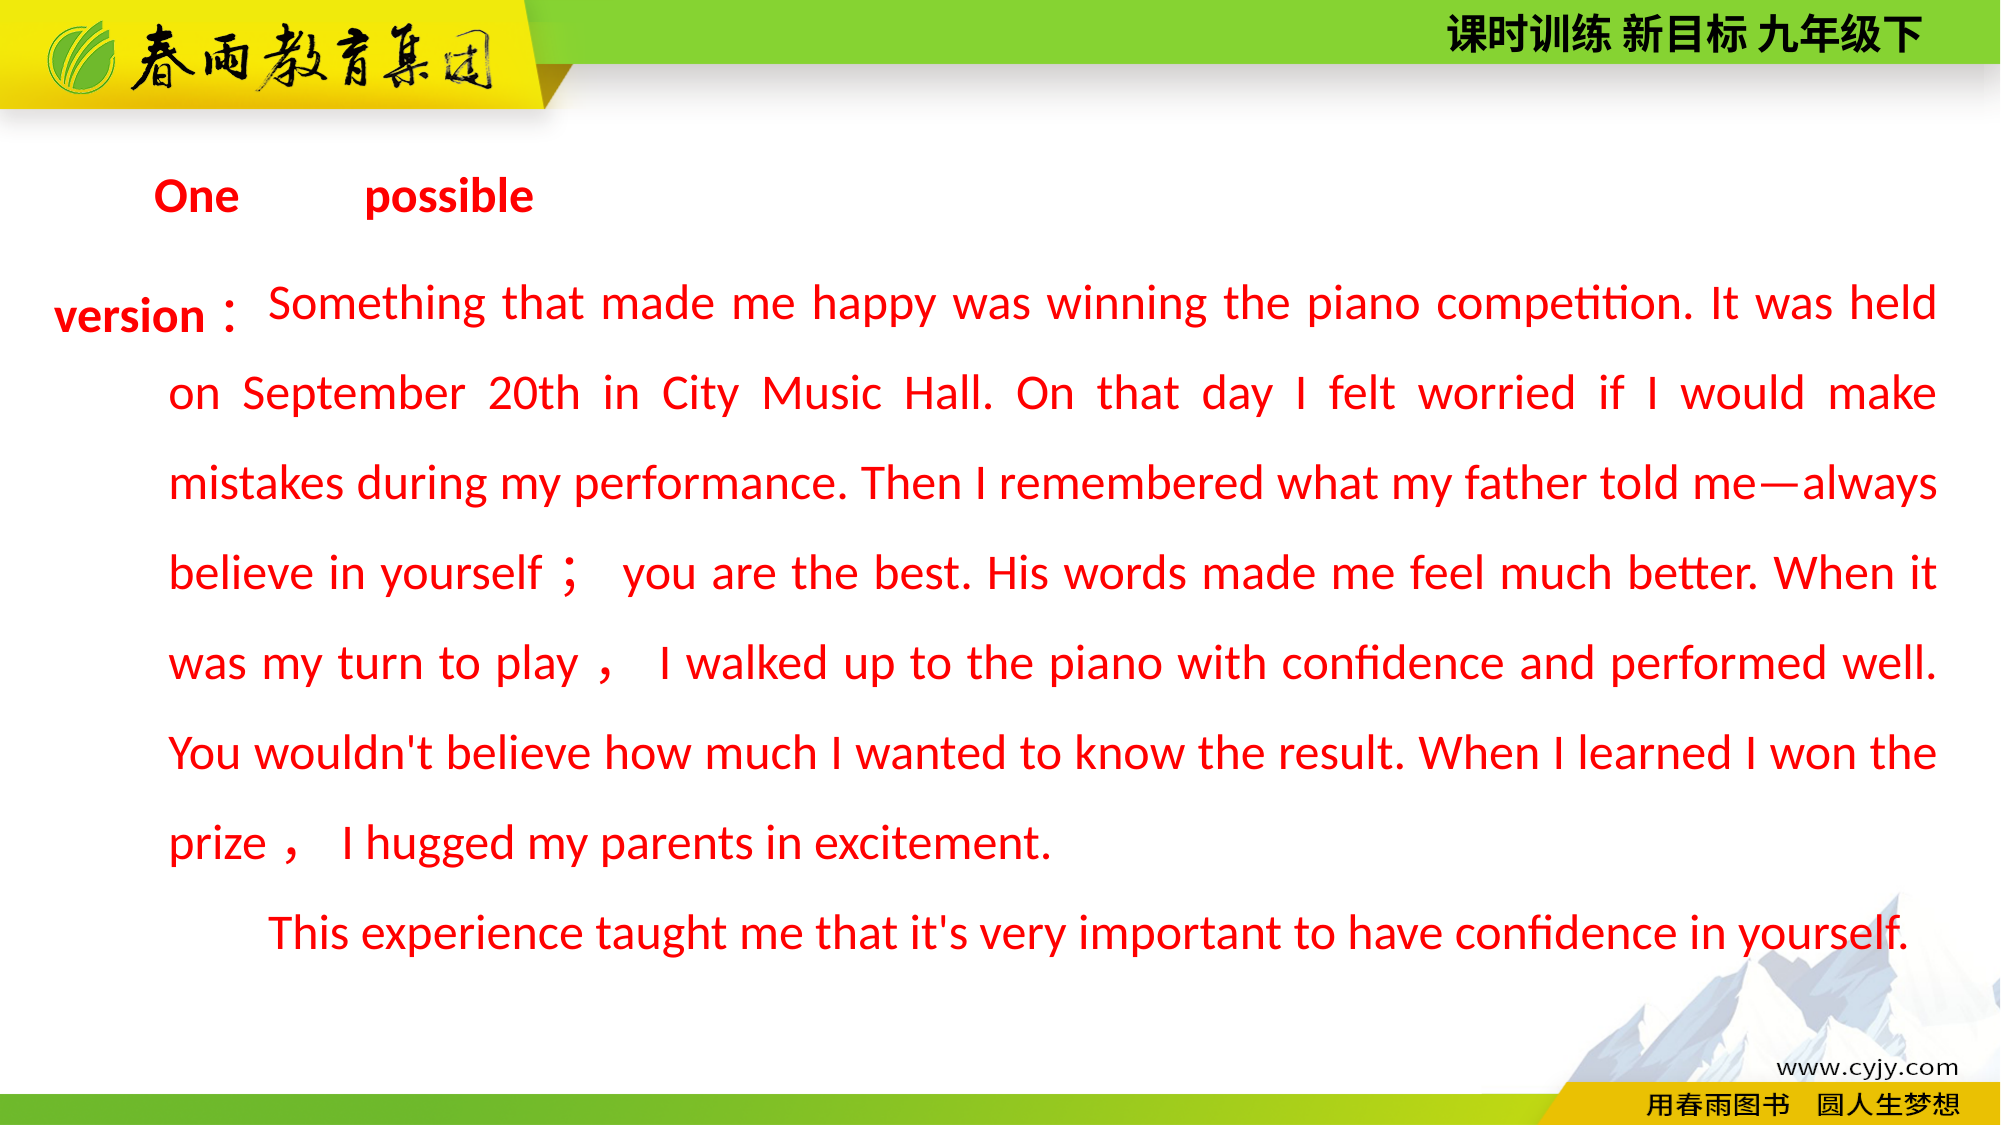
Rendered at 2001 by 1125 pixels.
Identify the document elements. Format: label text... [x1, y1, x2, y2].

text_box Something that made me happy was winning the piano competition. It was held on September 20th in City Music Hall. On that day I felt worried if I would make mistakes during my performance. Then I remembered what my father told me—always believe in yourself；you are the best. His words made me feel much better. When it was my turn to play，I walked up to the piano with confidence and performed well. You wouldn't believe how much I wanted to know the result. When I learned I won the prize，I hugged my parents in excitement. This experience taught me that it's very important to have confidence in yourself. [153, 231, 1954, 967]
picture [0, 0, 2001, 1125]
text_box One possible version： [39, 95, 550, 231]
